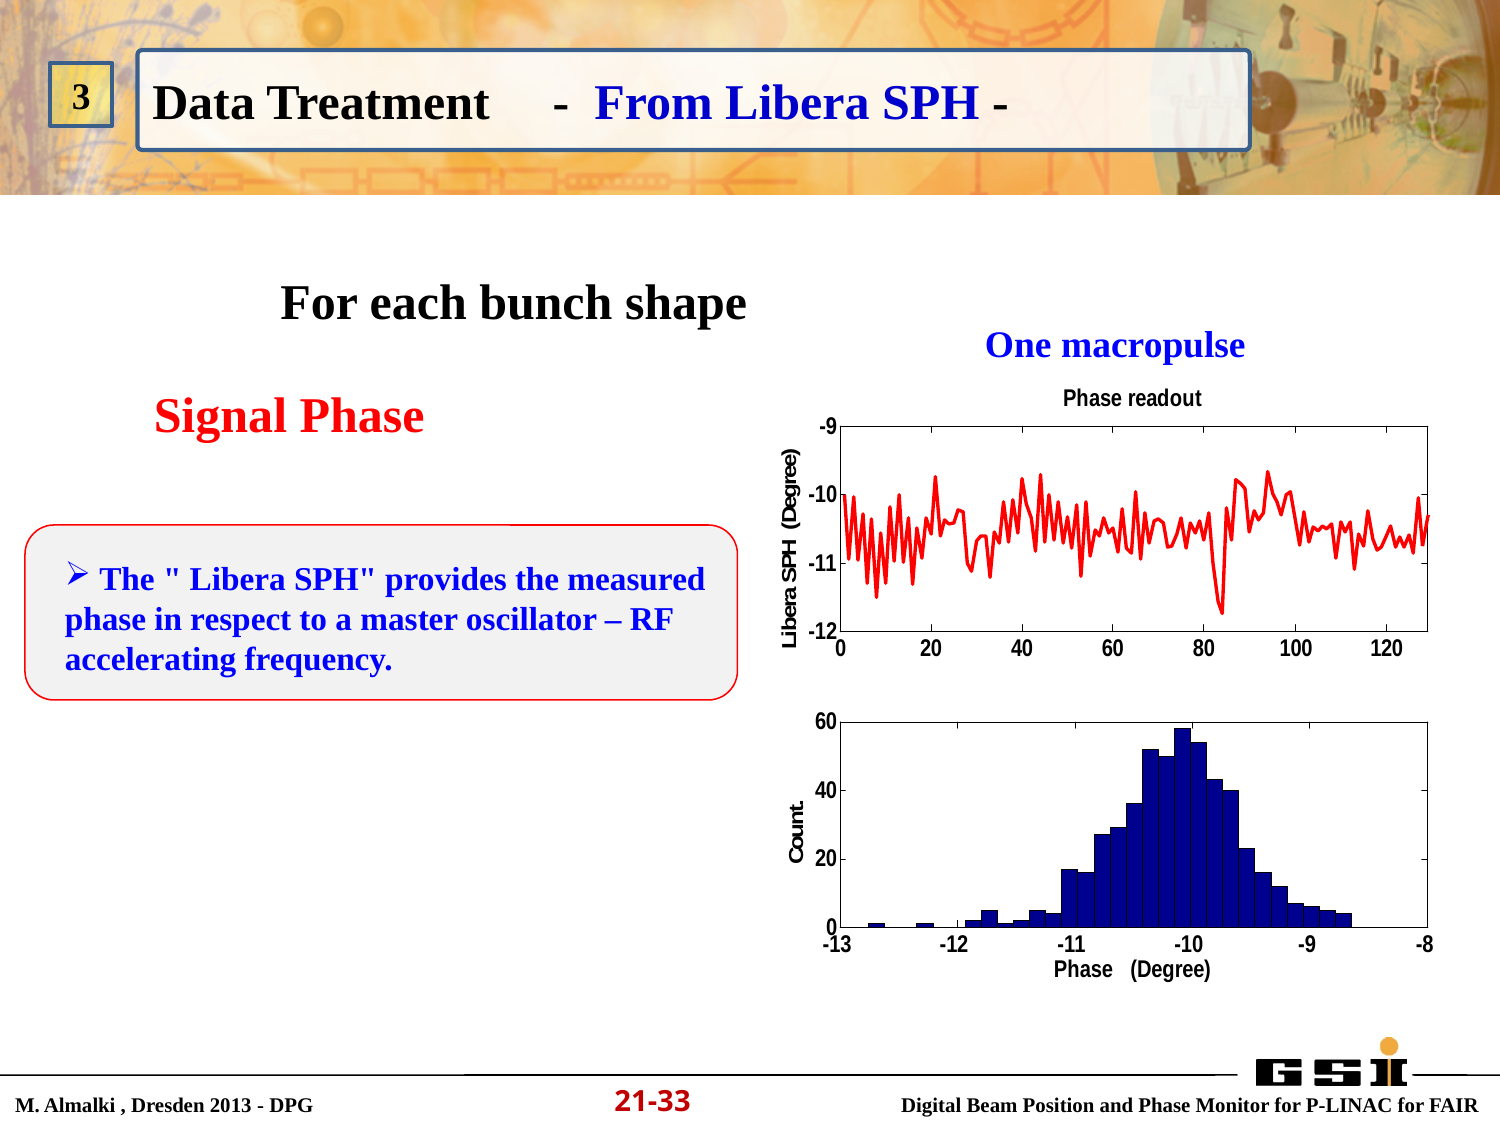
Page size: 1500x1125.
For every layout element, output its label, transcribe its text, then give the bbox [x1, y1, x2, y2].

picture [741, 374, 1500, 1001]
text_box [0, 0, 1500, 1086]
text_box M. Almalki , Dresden 2013 - DPG Digital Beam Position and Phase Monitor for P-LINAC for FAIR [0, 1092, 1494, 1125]
